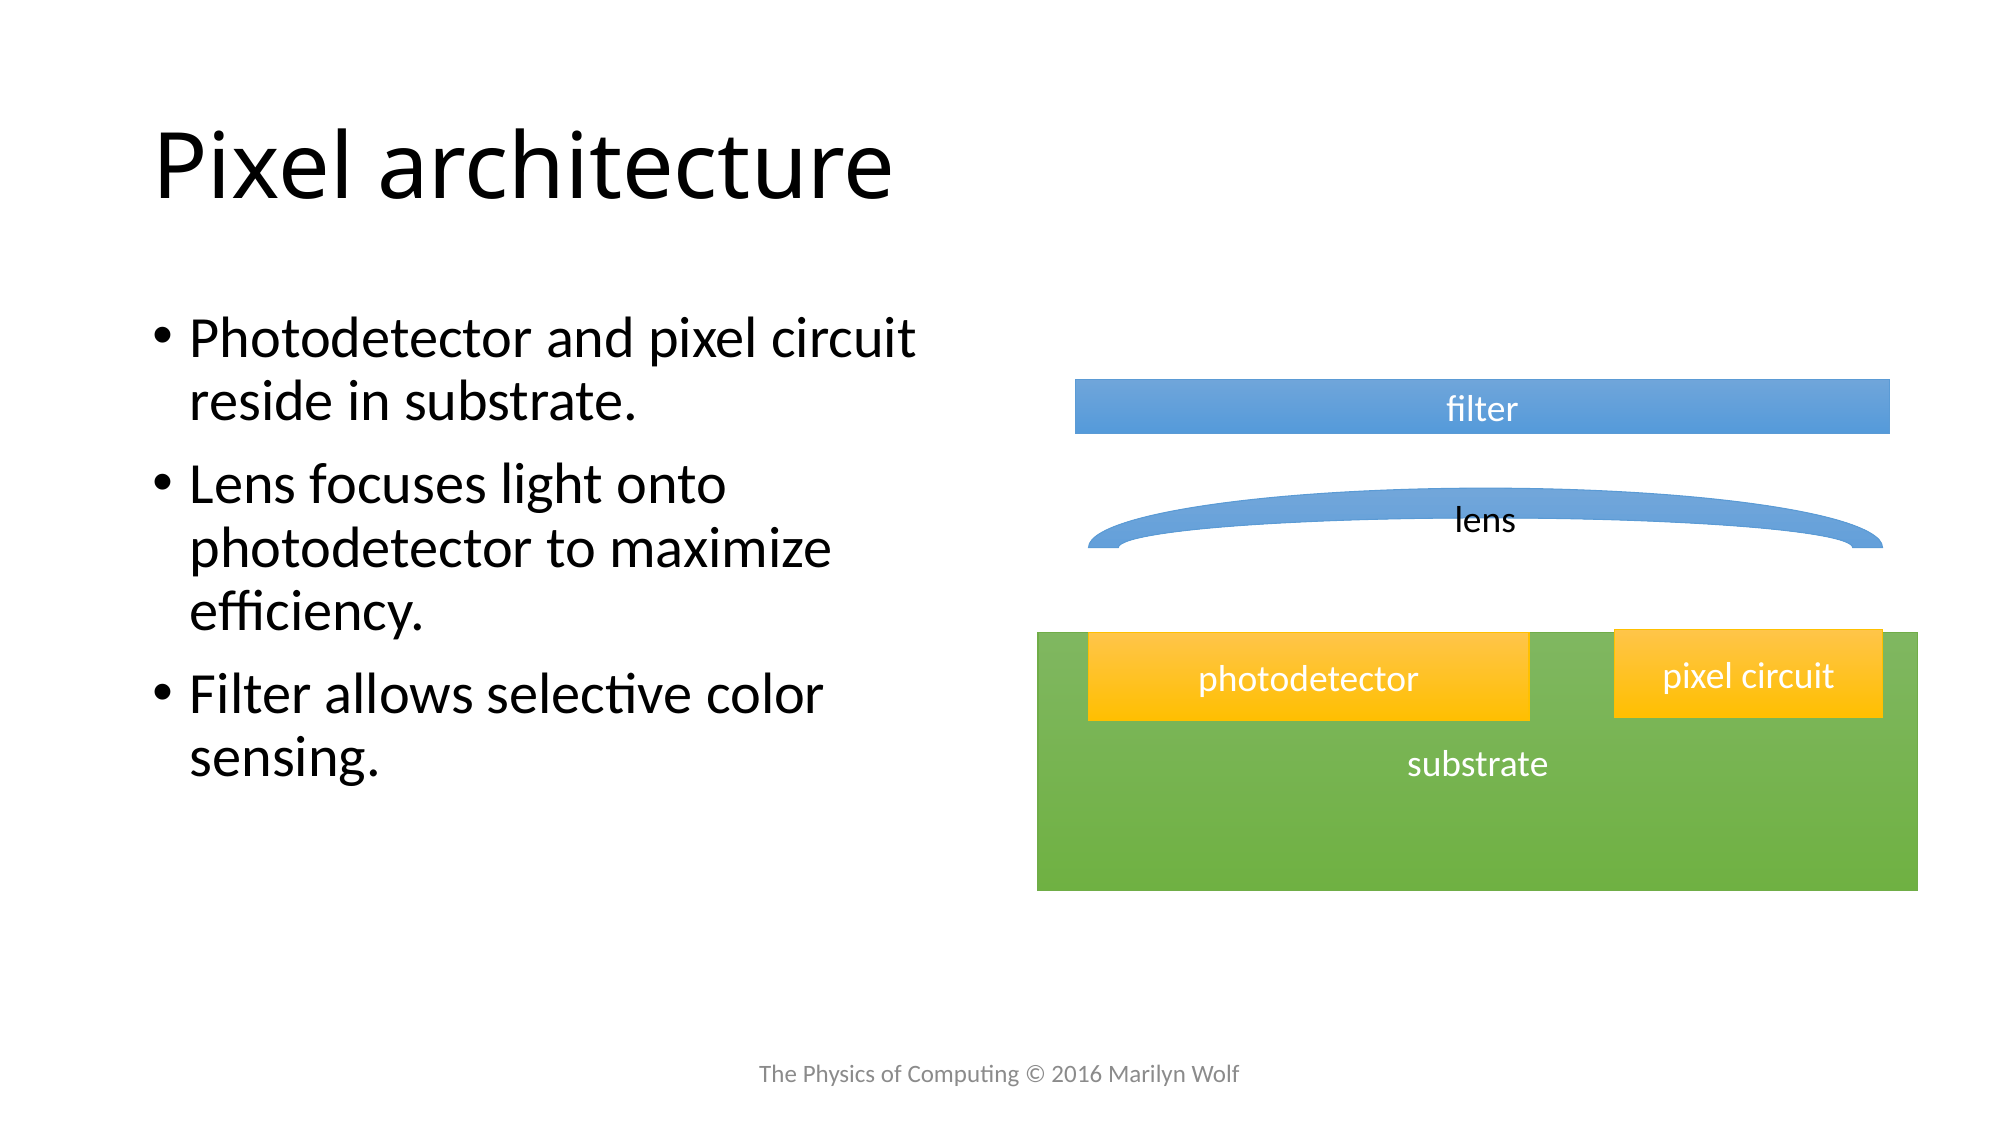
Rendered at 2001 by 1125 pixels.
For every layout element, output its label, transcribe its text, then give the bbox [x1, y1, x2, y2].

text_box pixel circuit [1614, 629, 1883, 718]
title Pixel architecture [137, 59, 1863, 278]
text_box lens [1087, 487, 1884, 549]
list Photodetector and pixel circuit reside in substrate. Lens focuses light onto photodetector to maximize efficiency. Filter allows selective color sensing. [137, 299, 988, 1014]
text_box substrate [1037, 632, 1918, 891]
text_box photodetector [1088, 632, 1530, 721]
footer The Physics of Computing © 2016 Marilyn Wolf [662, 1042, 1338, 1103]
text_box filter [1075, 379, 1890, 434]
